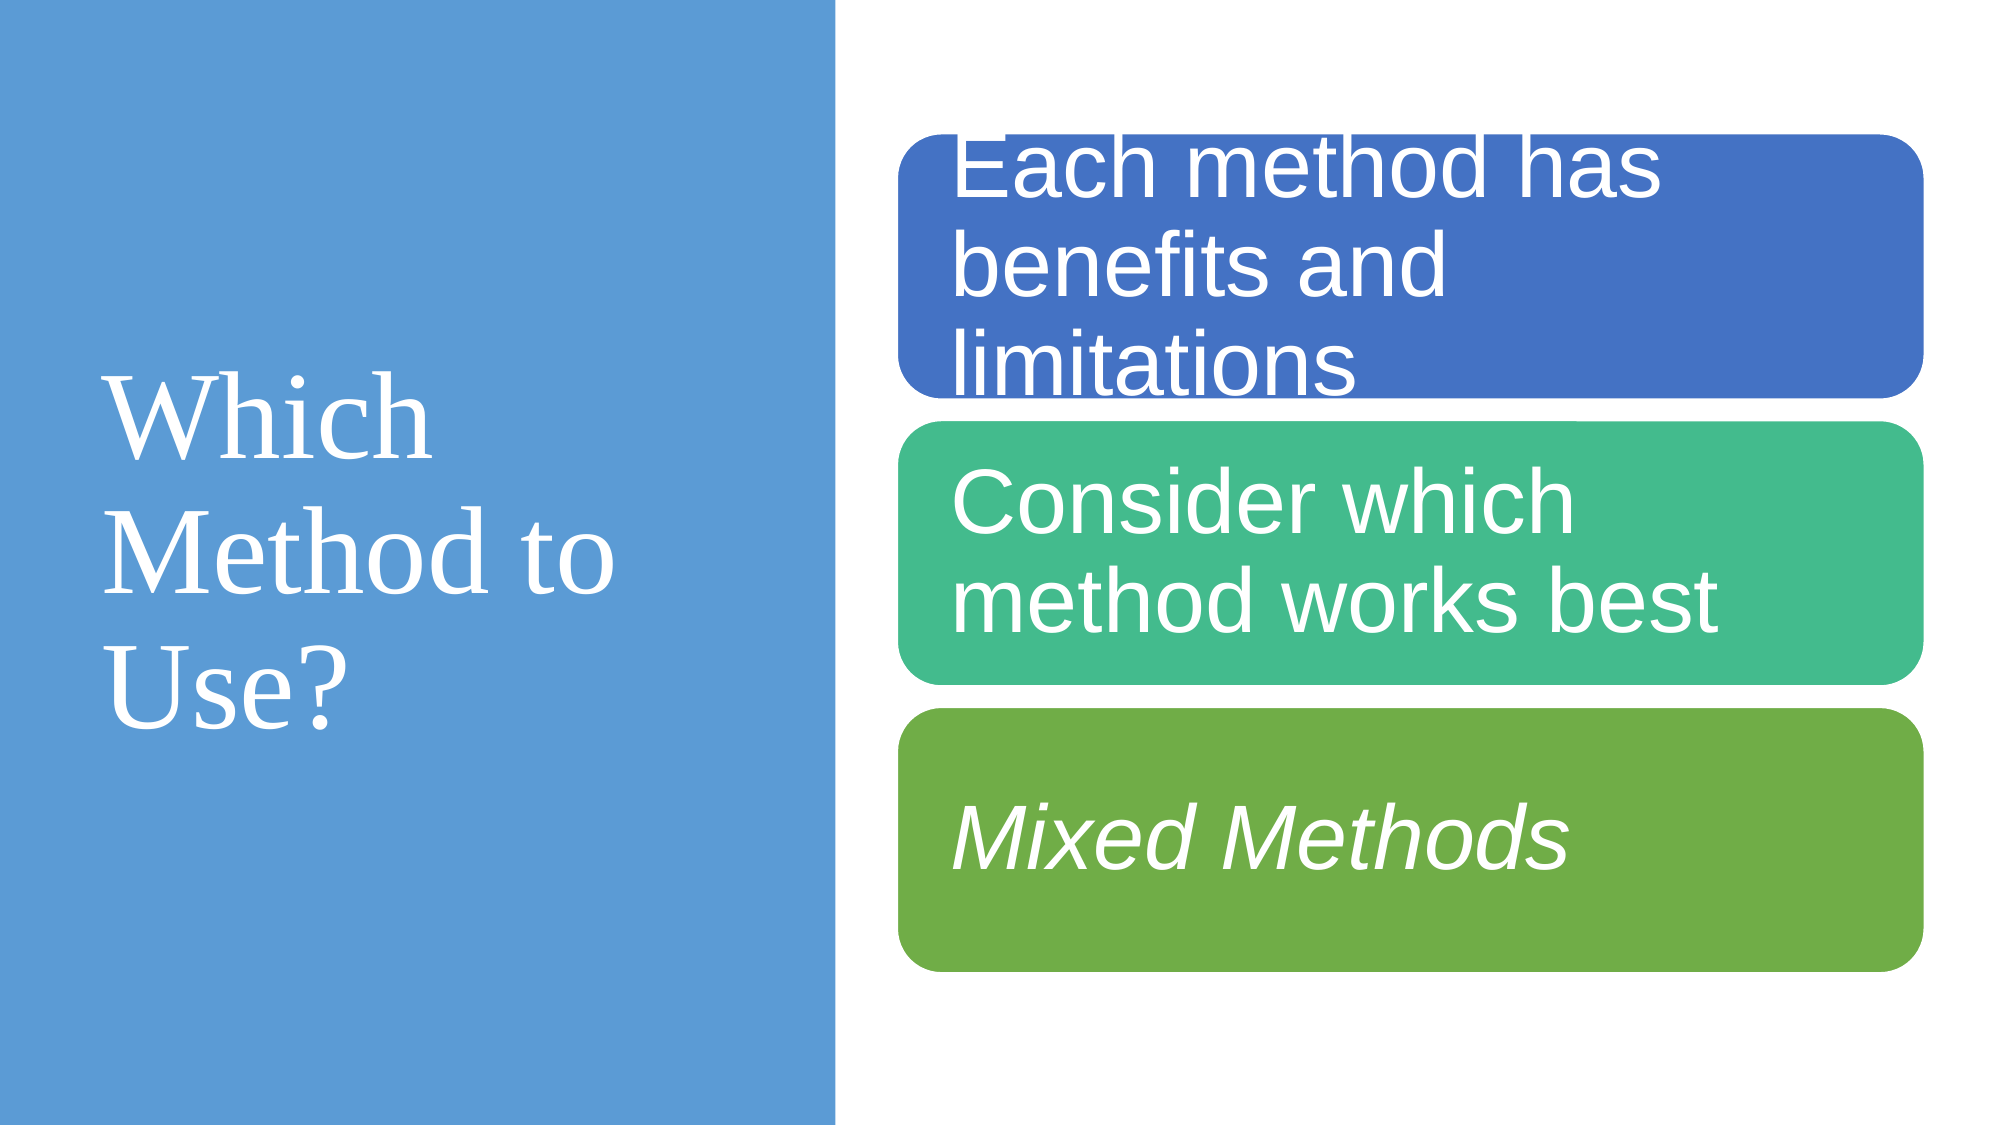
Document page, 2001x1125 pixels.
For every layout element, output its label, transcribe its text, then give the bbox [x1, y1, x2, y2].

text_box [0, 0, 836, 1125]
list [897, 101, 1925, 1005]
title Which Method to Use? [86, 101, 711, 1005]
